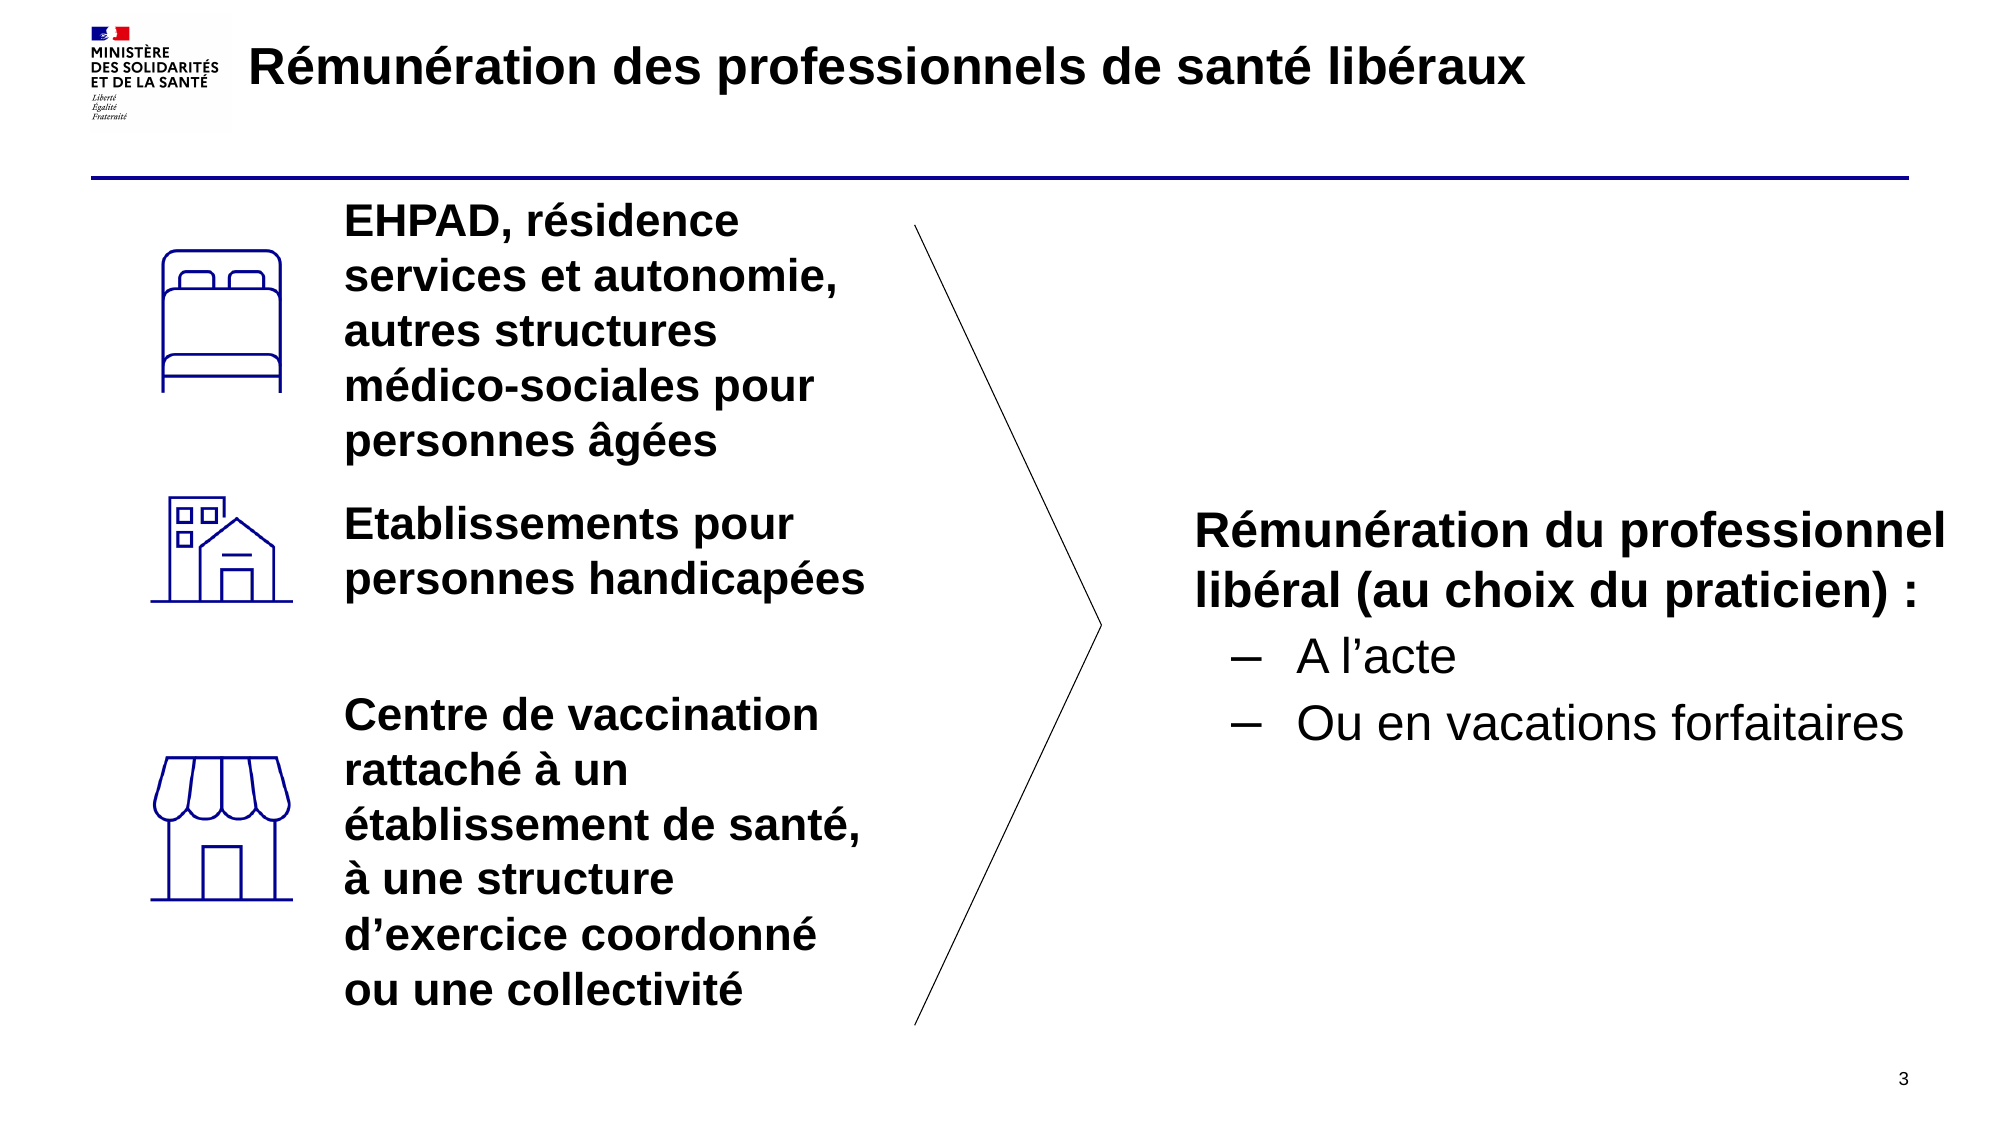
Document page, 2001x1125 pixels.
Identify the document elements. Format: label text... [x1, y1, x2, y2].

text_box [147, 476, 912, 624]
title Rémunération des professionnels de santé libéraux [248, 32, 1909, 96]
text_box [914, 224, 1102, 1026]
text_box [147, 183, 912, 476]
text_box Rémunération du professionnel libéral (au choix du praticien) : A l’acte Ou en vacations forfaitaires [1193, 497, 2000, 751]
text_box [147, 676, 912, 1026]
picture [90, 13, 232, 133]
